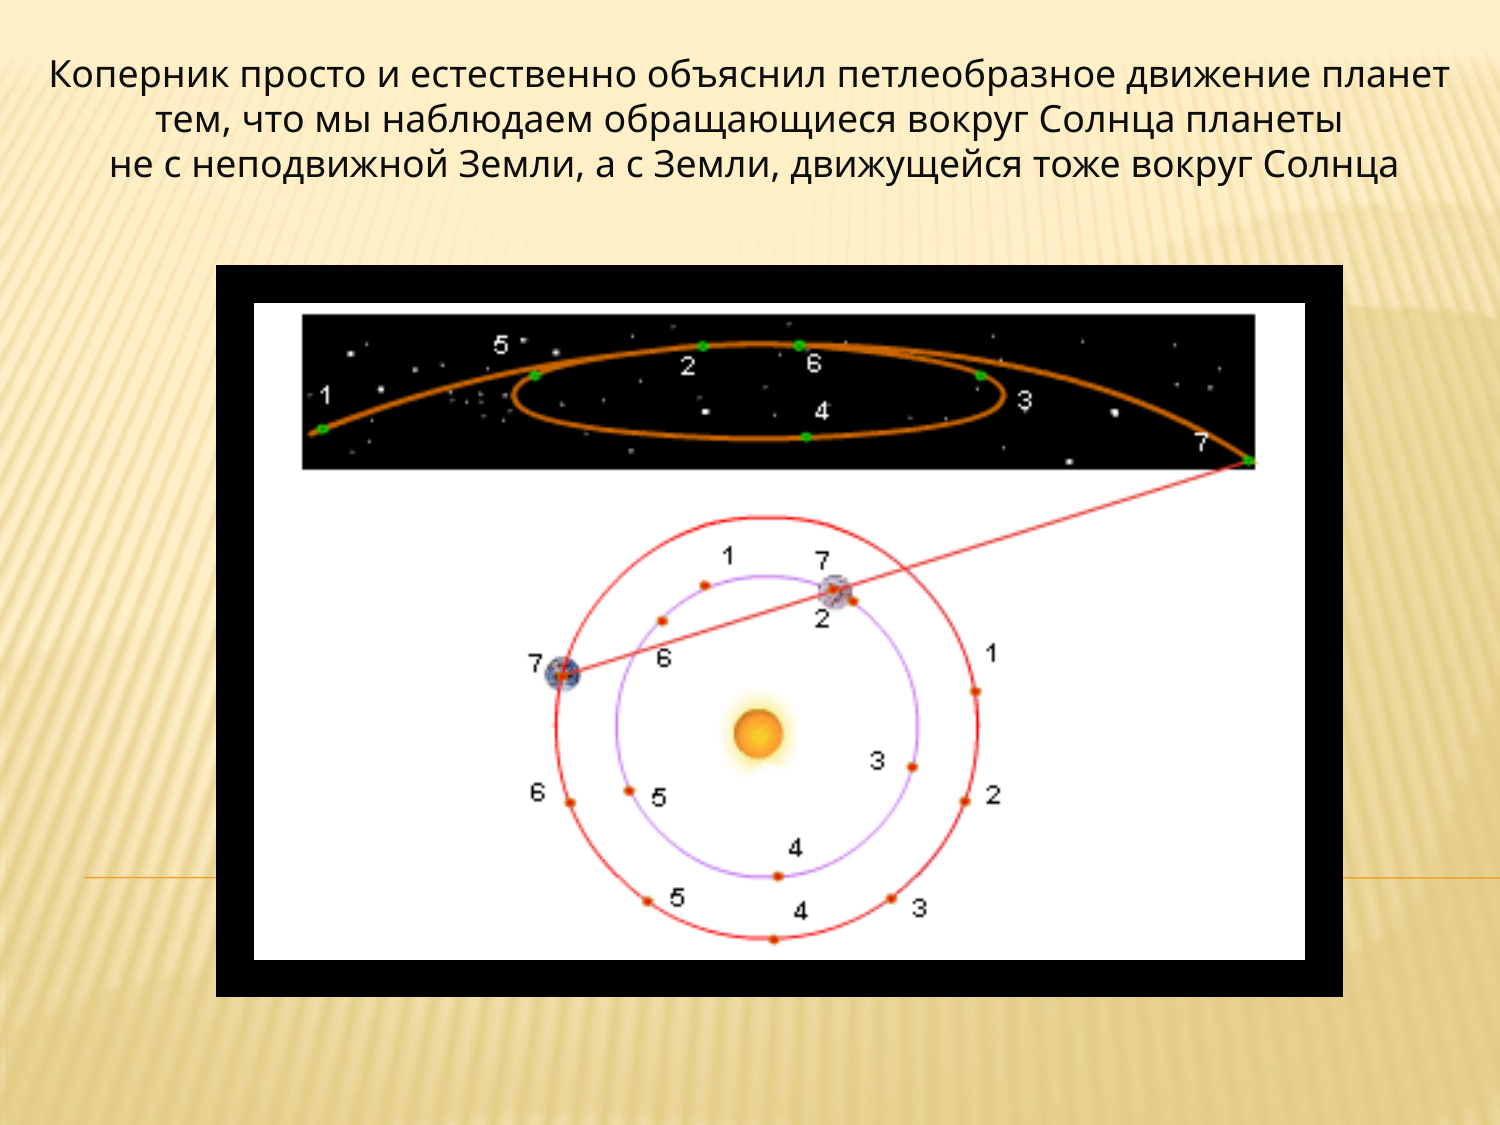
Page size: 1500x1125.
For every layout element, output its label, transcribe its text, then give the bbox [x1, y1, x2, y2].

picture [253, 302, 1306, 960]
text_box Коперник просто и естественно объяснил петлеобразное движение планет тем, что мы наблюдаем обращающиеся вокруг Солнца планеты не с неподвижной Земли, а с Земли, движущейся тоже вокруг Солнца [0, 42, 1500, 193]
